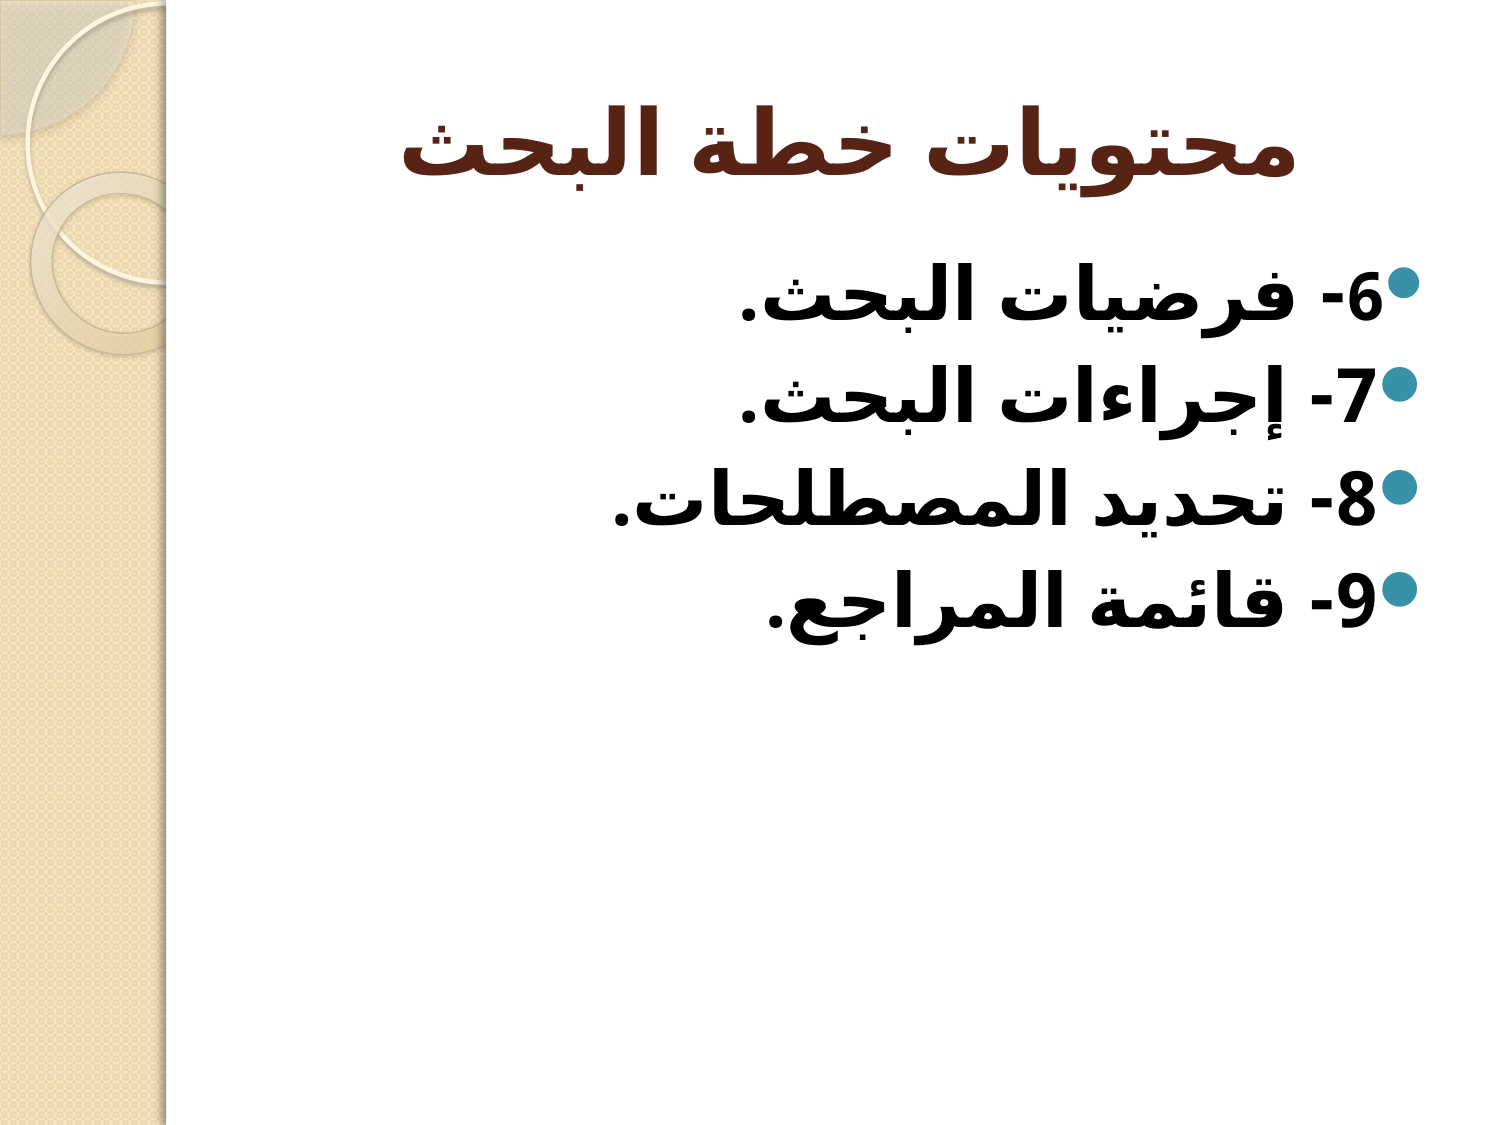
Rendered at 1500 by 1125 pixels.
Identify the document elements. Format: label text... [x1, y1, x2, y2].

list 6- فرضيات البحث. 7- إجراءات البحث. 8- تحديد المصطلحات. 9- قائمة المراجع. [235, 237, 1466, 1025]
title محتويات خطة البحث [235, 45, 1466, 233]
